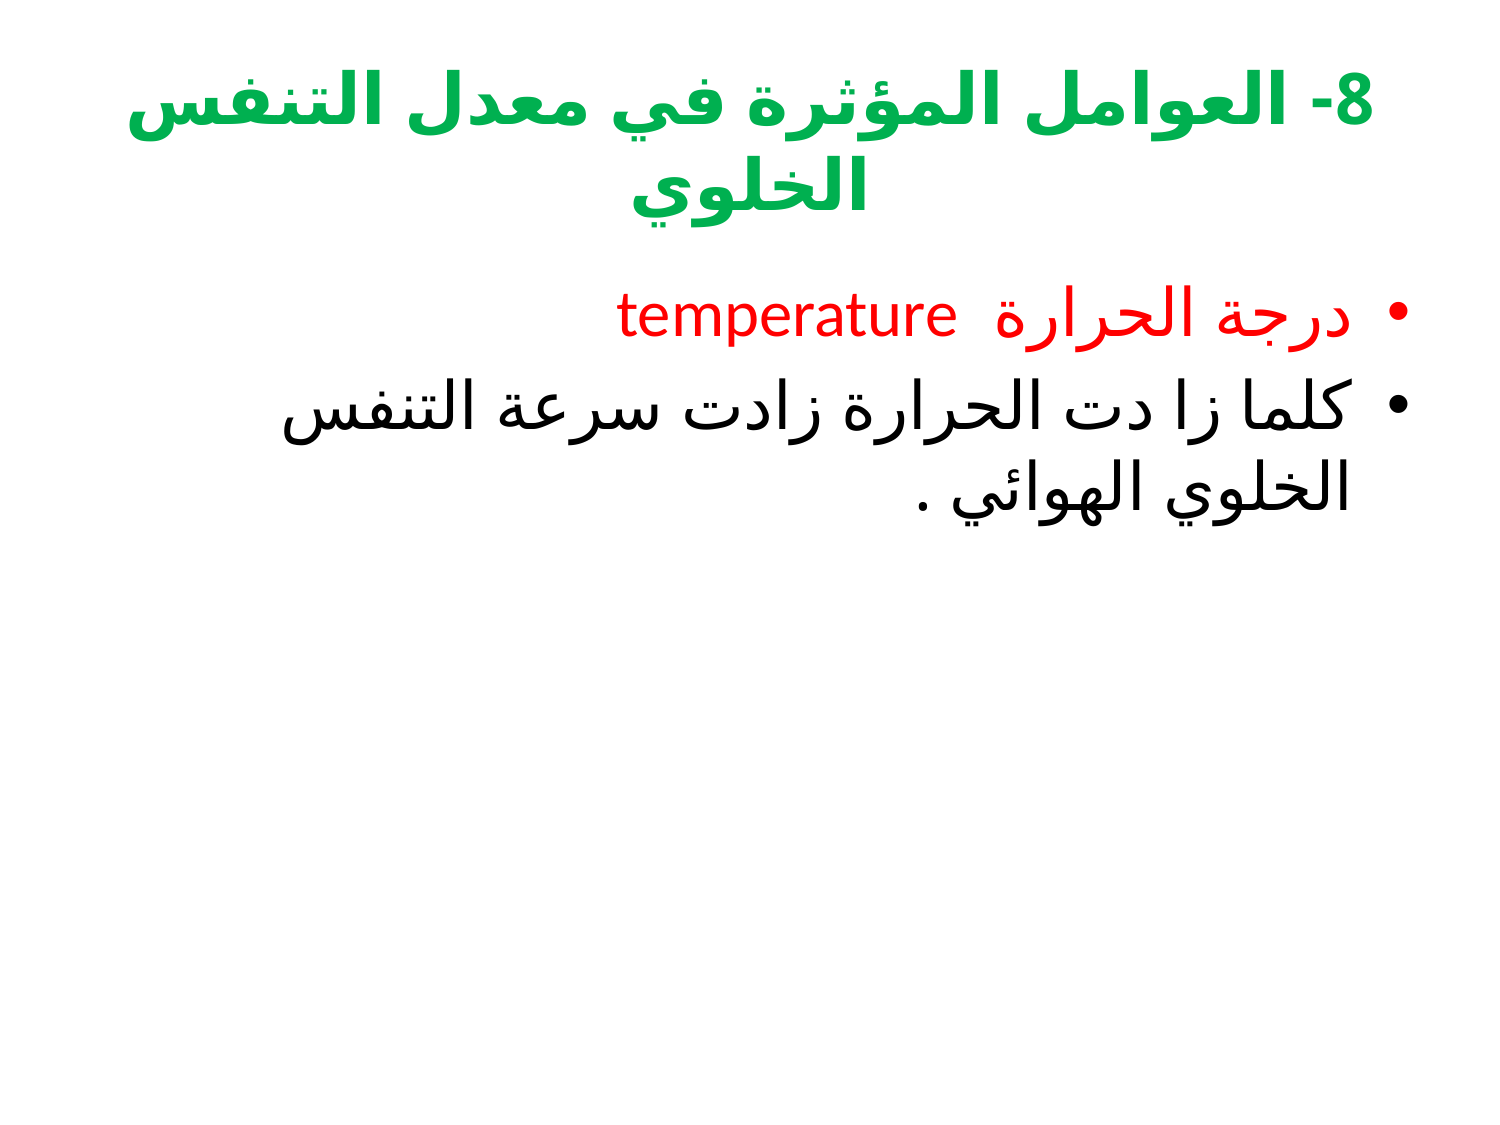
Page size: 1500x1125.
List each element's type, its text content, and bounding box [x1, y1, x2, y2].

list درجة الحرارة temperature كلما زا دت الحرارة زادت سرعة التنفس الخلوي الهوائي . [75, 262, 1425, 1005]
title 8- العوامل المؤثرة في معدل التنفس الخلوي [75, 45, 1425, 233]
